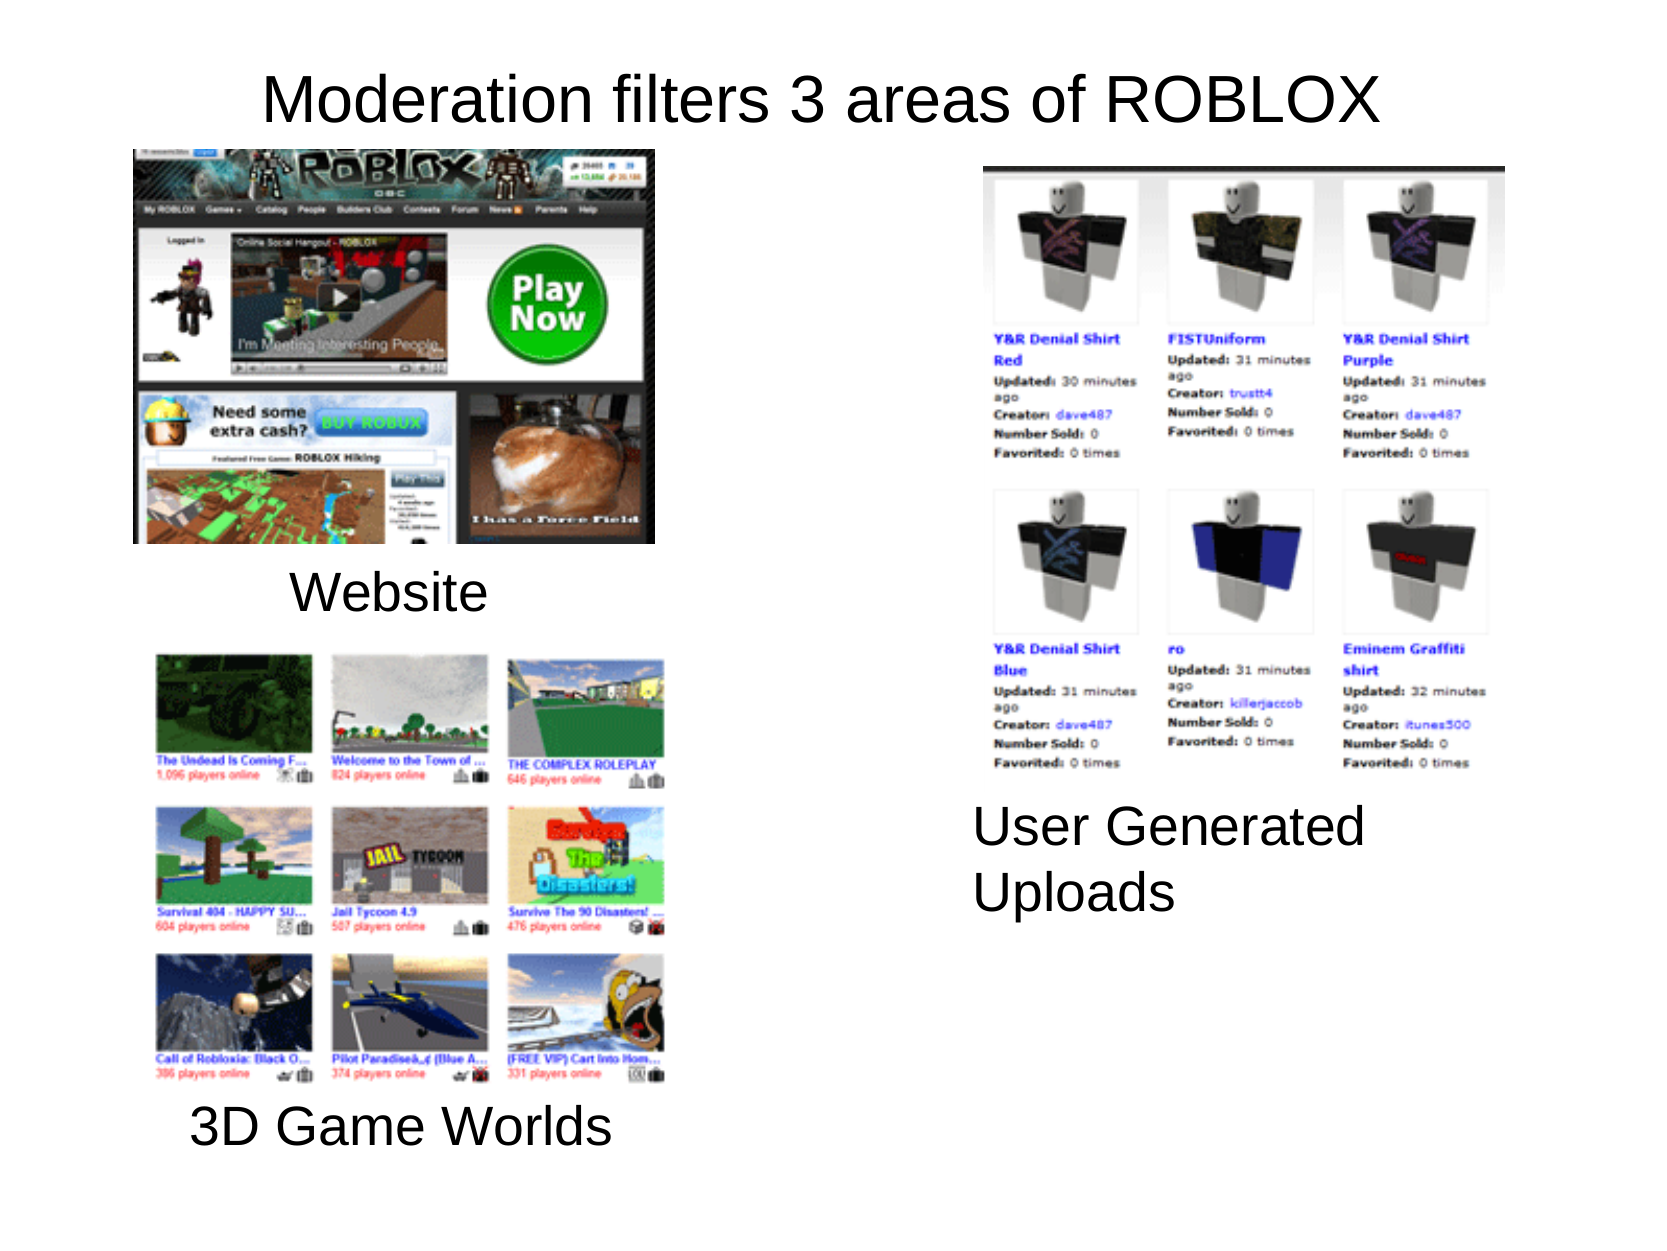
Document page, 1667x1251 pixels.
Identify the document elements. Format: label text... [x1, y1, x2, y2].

list Moderation filters 3 areas of ROBLOX [33, 50, 1612, 164]
picture [983, 166, 1505, 792]
text_box User Generated Uploads [966, 783, 1480, 975]
picture [149, 649, 672, 1090]
text_box 3D Game Worlds [183, 1083, 710, 1200]
picture [133, 149, 655, 544]
text_box Website [283, 553, 524, 648]
